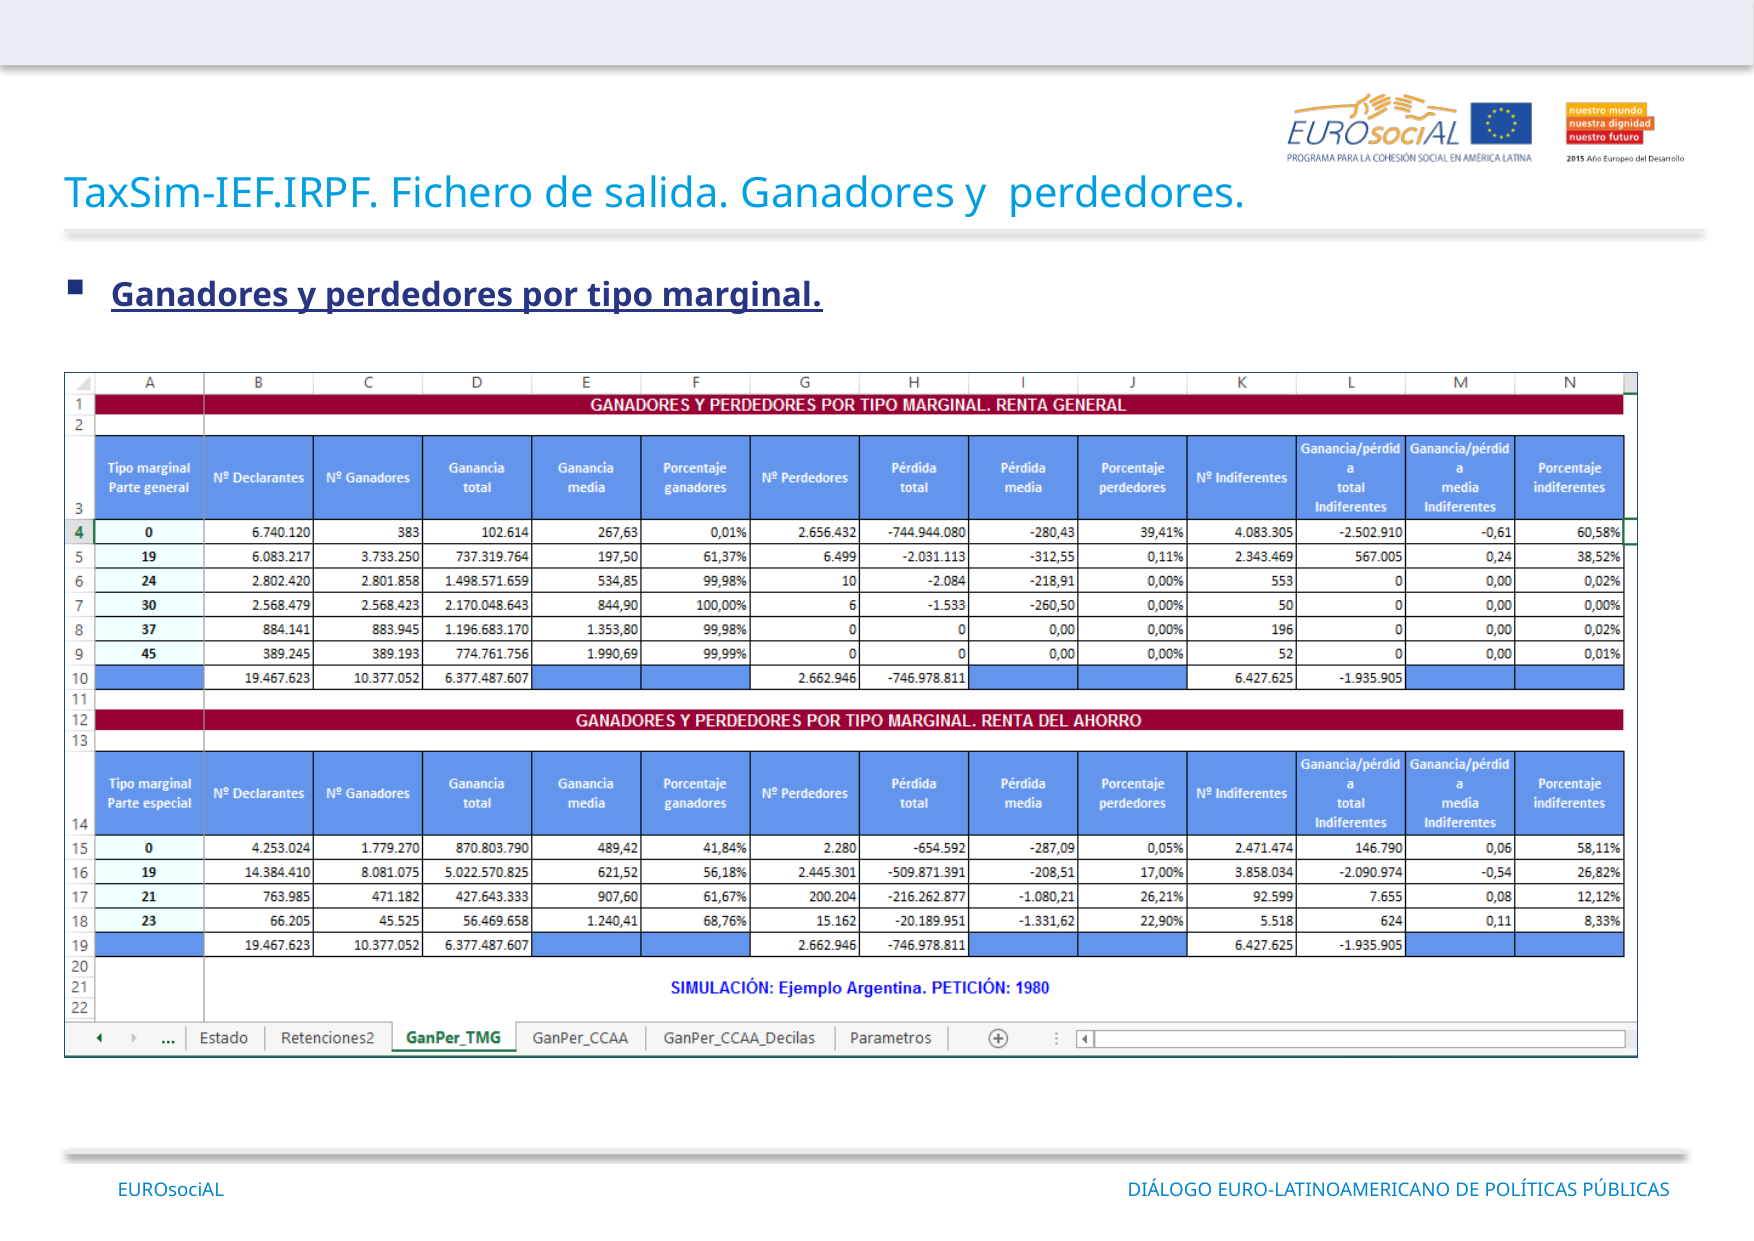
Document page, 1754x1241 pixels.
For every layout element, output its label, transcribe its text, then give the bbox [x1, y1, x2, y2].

picture [64, 371, 1638, 1058]
picture [1278, 88, 1692, 173]
text_box Ganadores y perdedores por tipo marginal. [64, 254, 1692, 337]
text_box TaxSim-IEF.IRPF. Fichero de salida. Ganadores y perdedores. [49, 158, 1628, 233]
